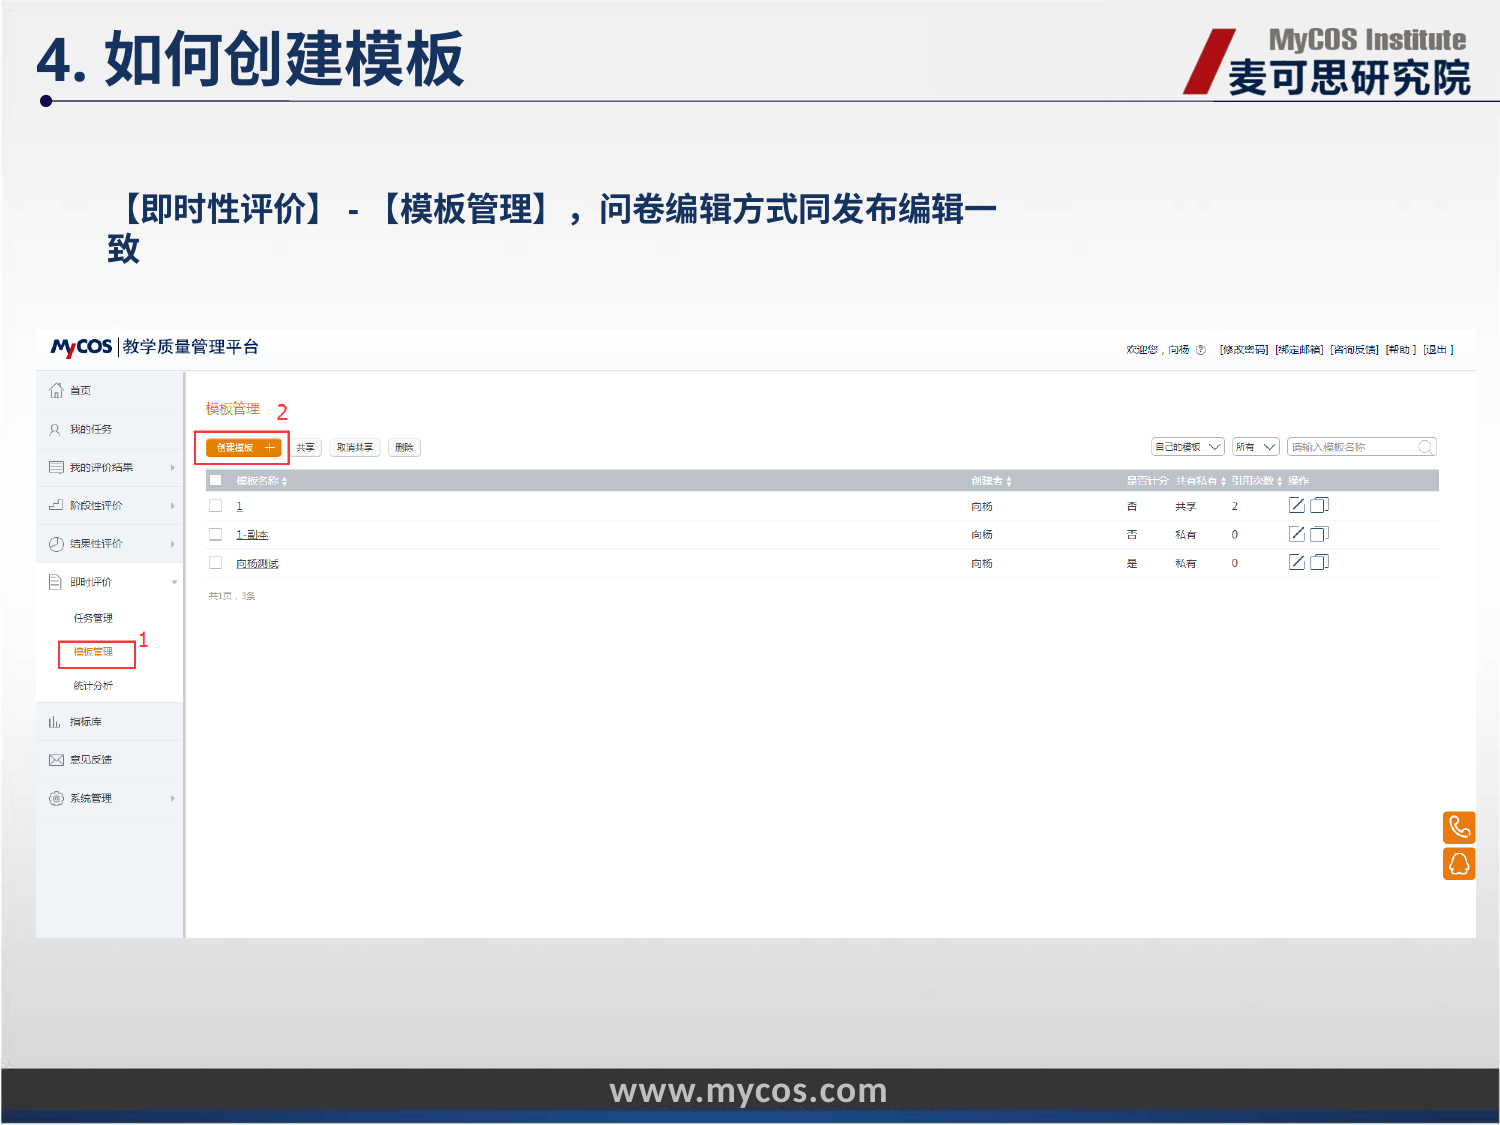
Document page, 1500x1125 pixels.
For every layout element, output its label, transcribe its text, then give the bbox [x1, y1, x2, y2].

text_box 【即时性评价】-【模板管理】，问卷编辑方式同发布编辑一致 [92, 180, 1046, 276]
text_box [39, 94, 1500, 108]
text_box 4.如何创建模板 [36, 20, 1046, 94]
picture [0, 0, 1500, 1125]
